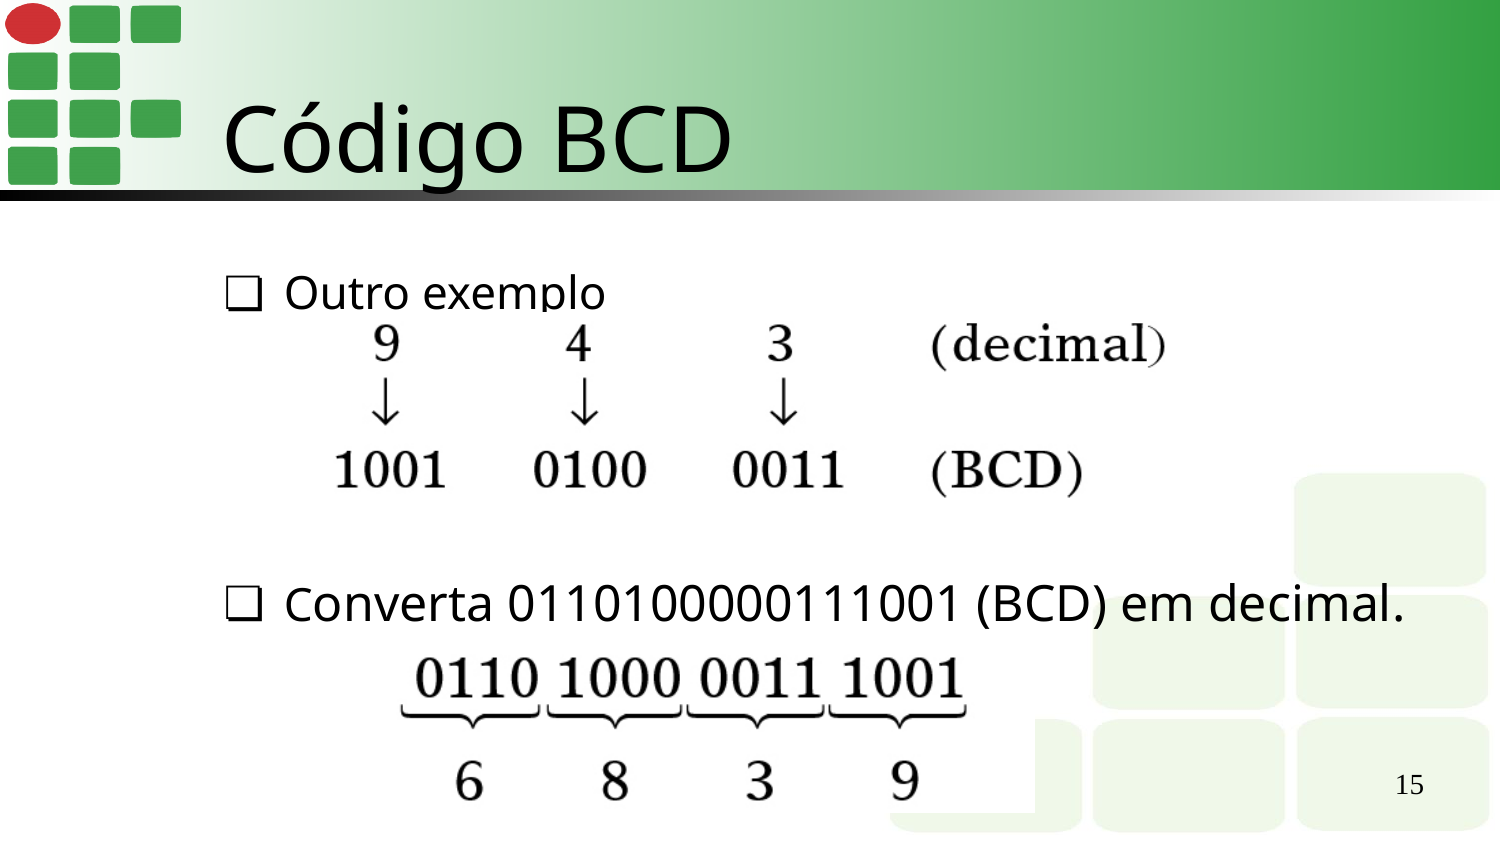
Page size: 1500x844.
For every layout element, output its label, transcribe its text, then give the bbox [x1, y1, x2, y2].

picture [333, 312, 1495, 835]
text_box Outro exemplo [193, 248, 1468, 334]
text_box Código BCD [206, 26, 1468, 207]
slide_number ‹#› [1368, 768, 1425, 827]
picture [5, 3, 181, 185]
text_box Converta 0110100000111001 (BCD) em decimal. [193, 555, 1468, 641]
